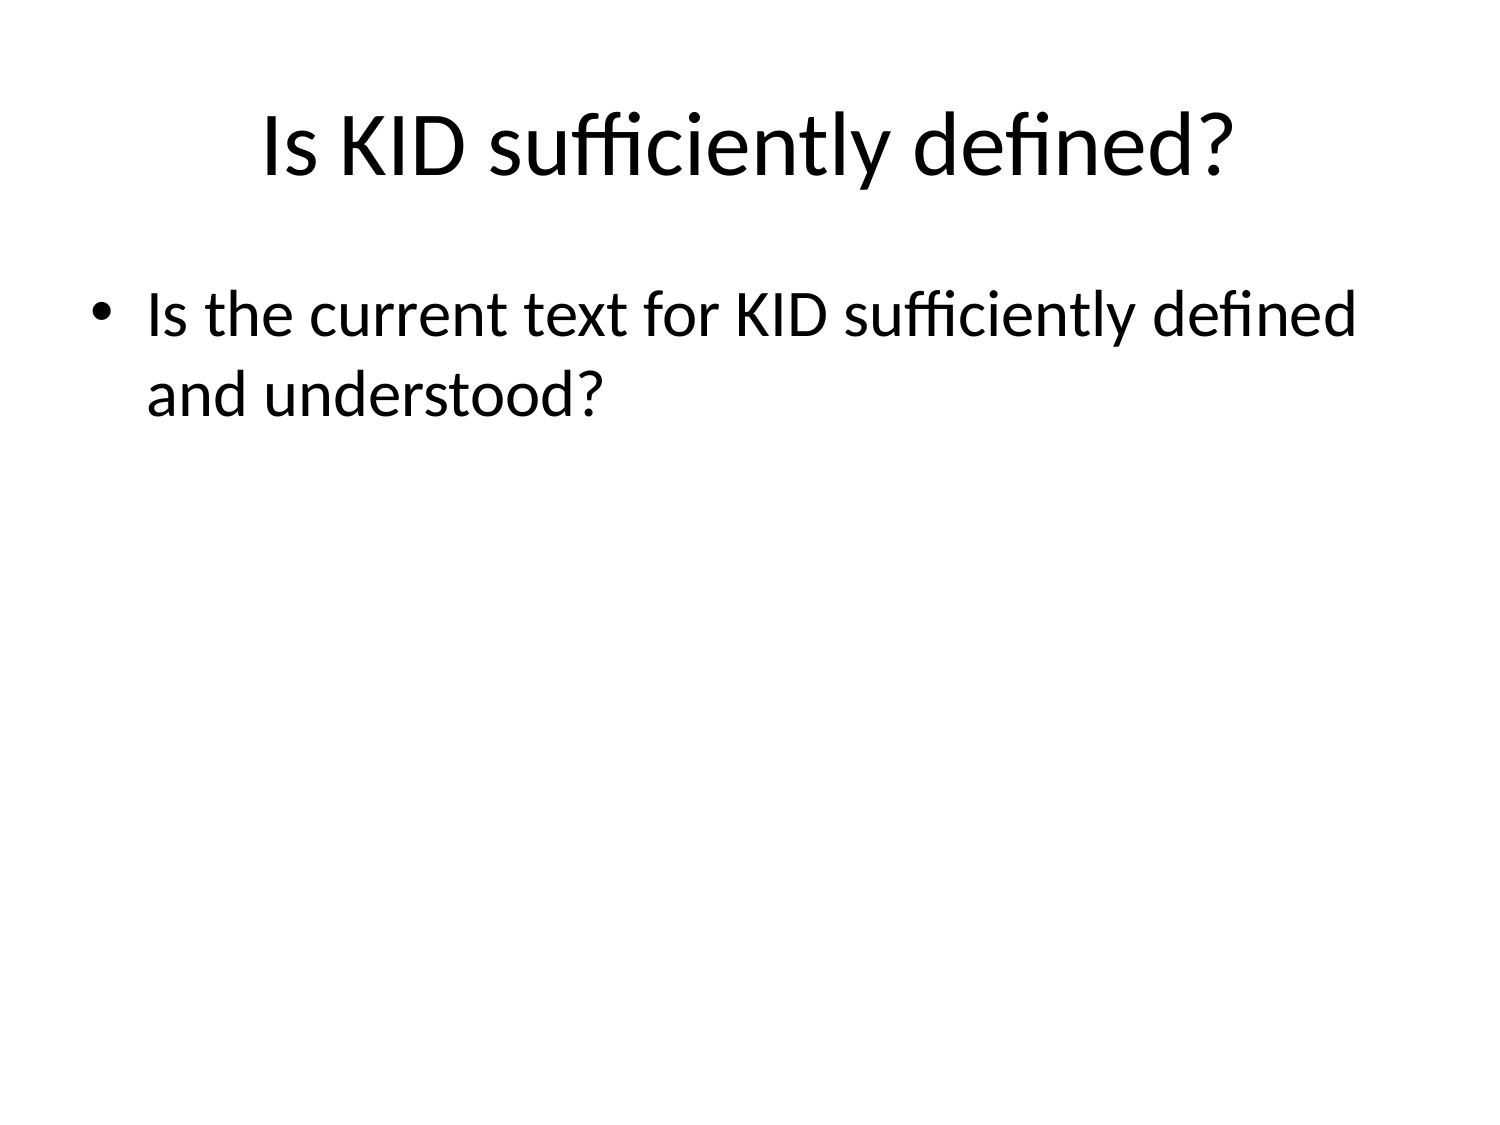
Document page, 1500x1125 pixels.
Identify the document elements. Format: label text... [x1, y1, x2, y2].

list Is the current text for KID sufficiently defined and understood? [75, 262, 1425, 1005]
title Is KID sufficiently defined? [75, 45, 1425, 233]
